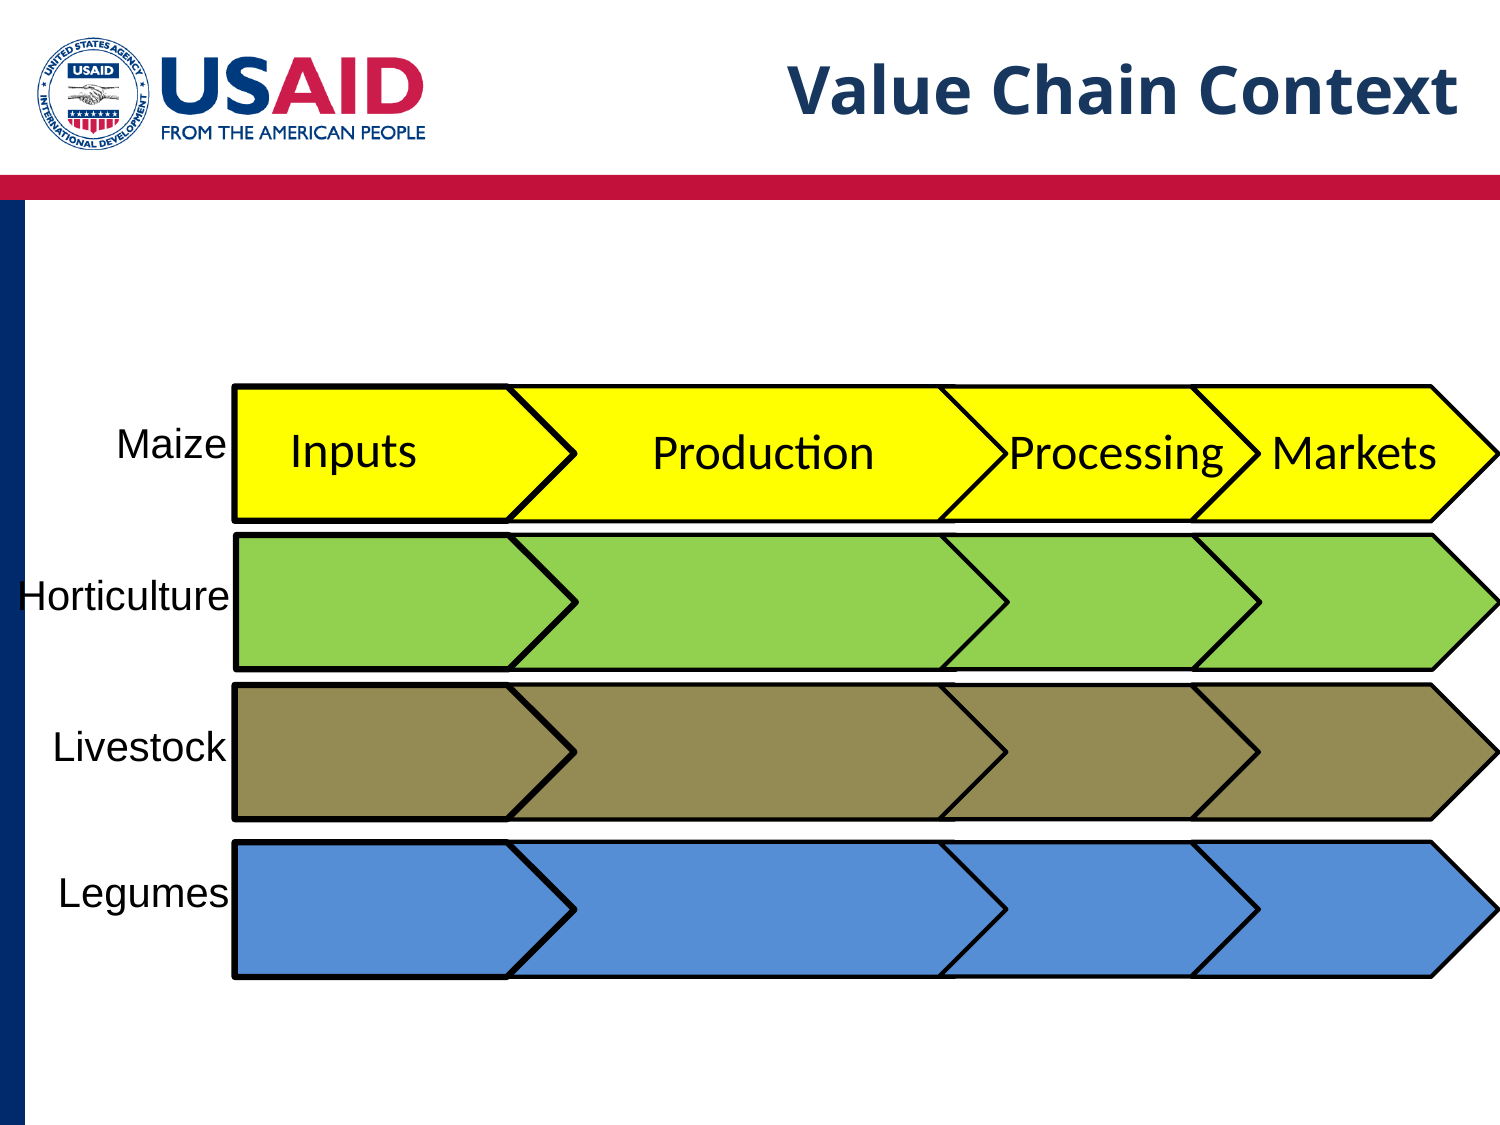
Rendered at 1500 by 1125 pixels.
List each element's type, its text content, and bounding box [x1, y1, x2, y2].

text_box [234, 385, 1499, 522]
text_box Maize [12, 409, 229, 475]
text_box Value Chain Context [662, 0, 1475, 175]
text_box Livestock [0, 712, 229, 777]
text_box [234, 841, 1499, 978]
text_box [235, 534, 1500, 670]
text_box Legumes [0, 858, 229, 924]
picture [37, 37, 435, 150]
text_box Horticulture [0, 561, 230, 626]
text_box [234, 684, 1499, 820]
